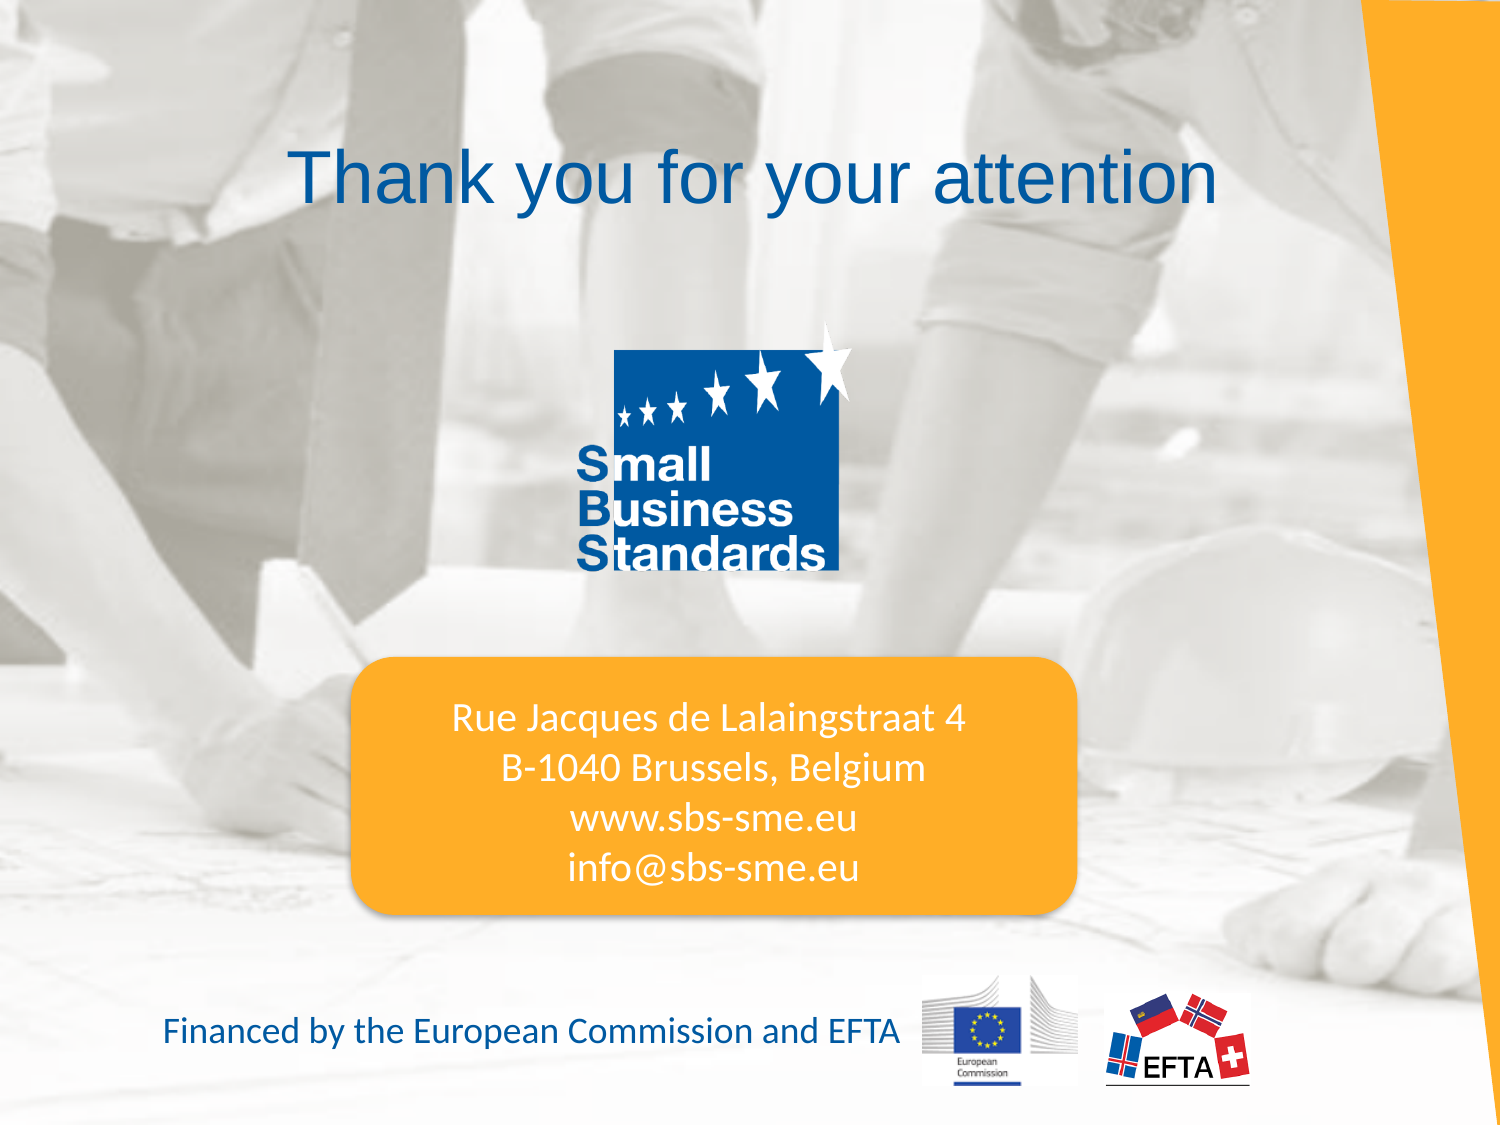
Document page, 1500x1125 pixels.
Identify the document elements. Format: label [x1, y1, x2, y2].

picture [0, 0, 1500, 1125]
text_box [350, 656, 1078, 916]
